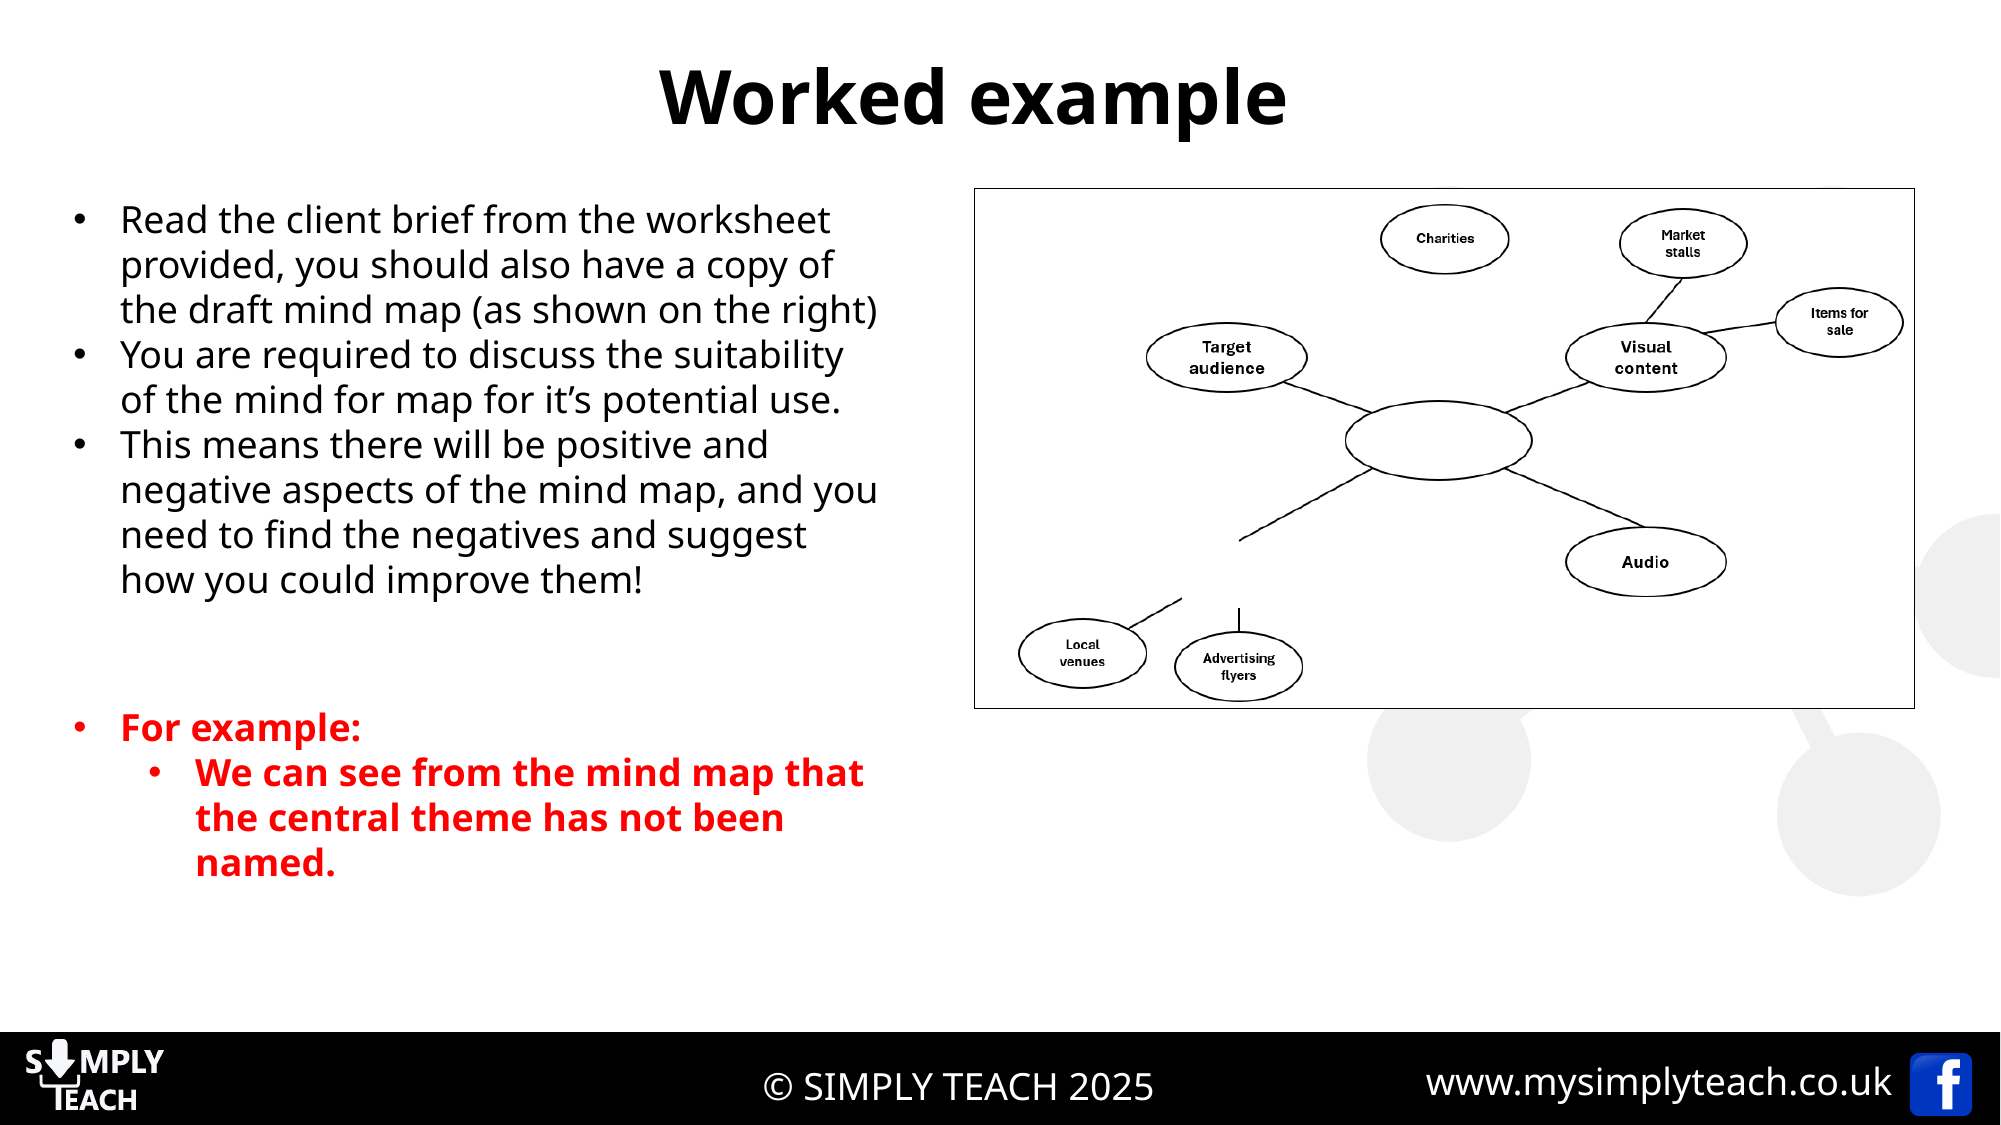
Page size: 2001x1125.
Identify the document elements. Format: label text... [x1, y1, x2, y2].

text_box Read the client brief from the worksheet provided, you should also have a copy of the draft mind map (as shown on the right) You are required to discuss the suitability of the mind for map for it’s potential use. This means there will be positive and negative aspects of the mind map, and you need to find the negatives and suggest how you could improve them! [58, 188, 898, 609]
text_box Worked example [184, 42, 1765, 147]
picture [973, 188, 1916, 710]
text_box For example: We can see from the mind map that the central theme has not been named. [58, 696, 898, 892]
picture [1907, 1050, 1975, 1119]
picture [15, 1033, 182, 1122]
